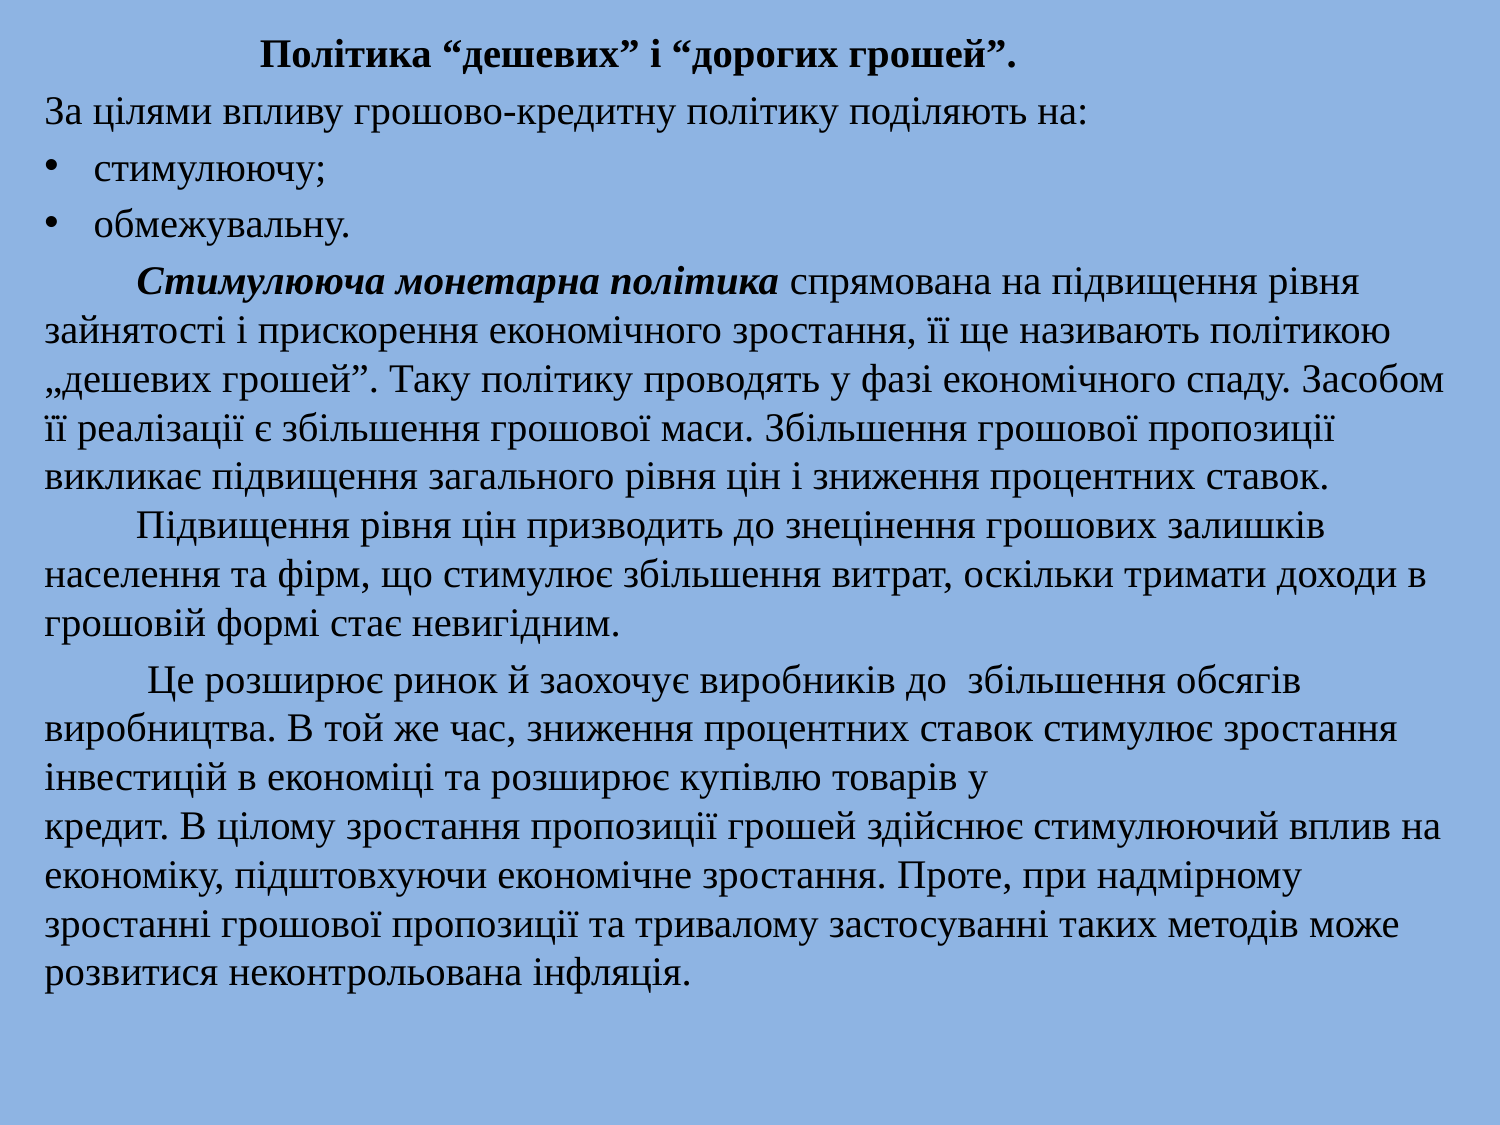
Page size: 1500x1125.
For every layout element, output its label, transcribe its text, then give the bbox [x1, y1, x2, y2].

list Політика “дешевих” і “дорогих грошей”. За цілями впливу грошово-кредитну політику поділяють на: стимулюючу; обмежувальну. Стимулююча монетарна політика спрямована на підвищення рівня зайнятості і прискорення економічного зростання, її ще називають політикою „дешевих грошей”. Таку політику проводять у фазі економічного спаду. Засобом її реалізації є збільшення грошової маси. Збільшення грошової пропозиції викликає підвищення загального рівня цін і зниження процентних ставок. Підвищення рівня цін призводить до знецінення грошових залишків населення та фірм, що стимулює збільшення витрат, оскільки тримати доходи в грошовій формі стає невигідним. Це розширює ринок й заохочує виробників до збільшення обсягів виробництва. В той же час, зниження процентних ставок стимулює зростання інвестицій в економіці та розширює купівлю товарів у кредит. В цілому зростання пропозиції грошей здійснює стимулюючий вплив на економіку, підштовхуючи економічне зростання. Проте, при надмірному зростанні грошової пропозиції та тривалому застосуванні таких методів може розвитися неконтрольована інфляція. [29, 19, 1483, 1083]
